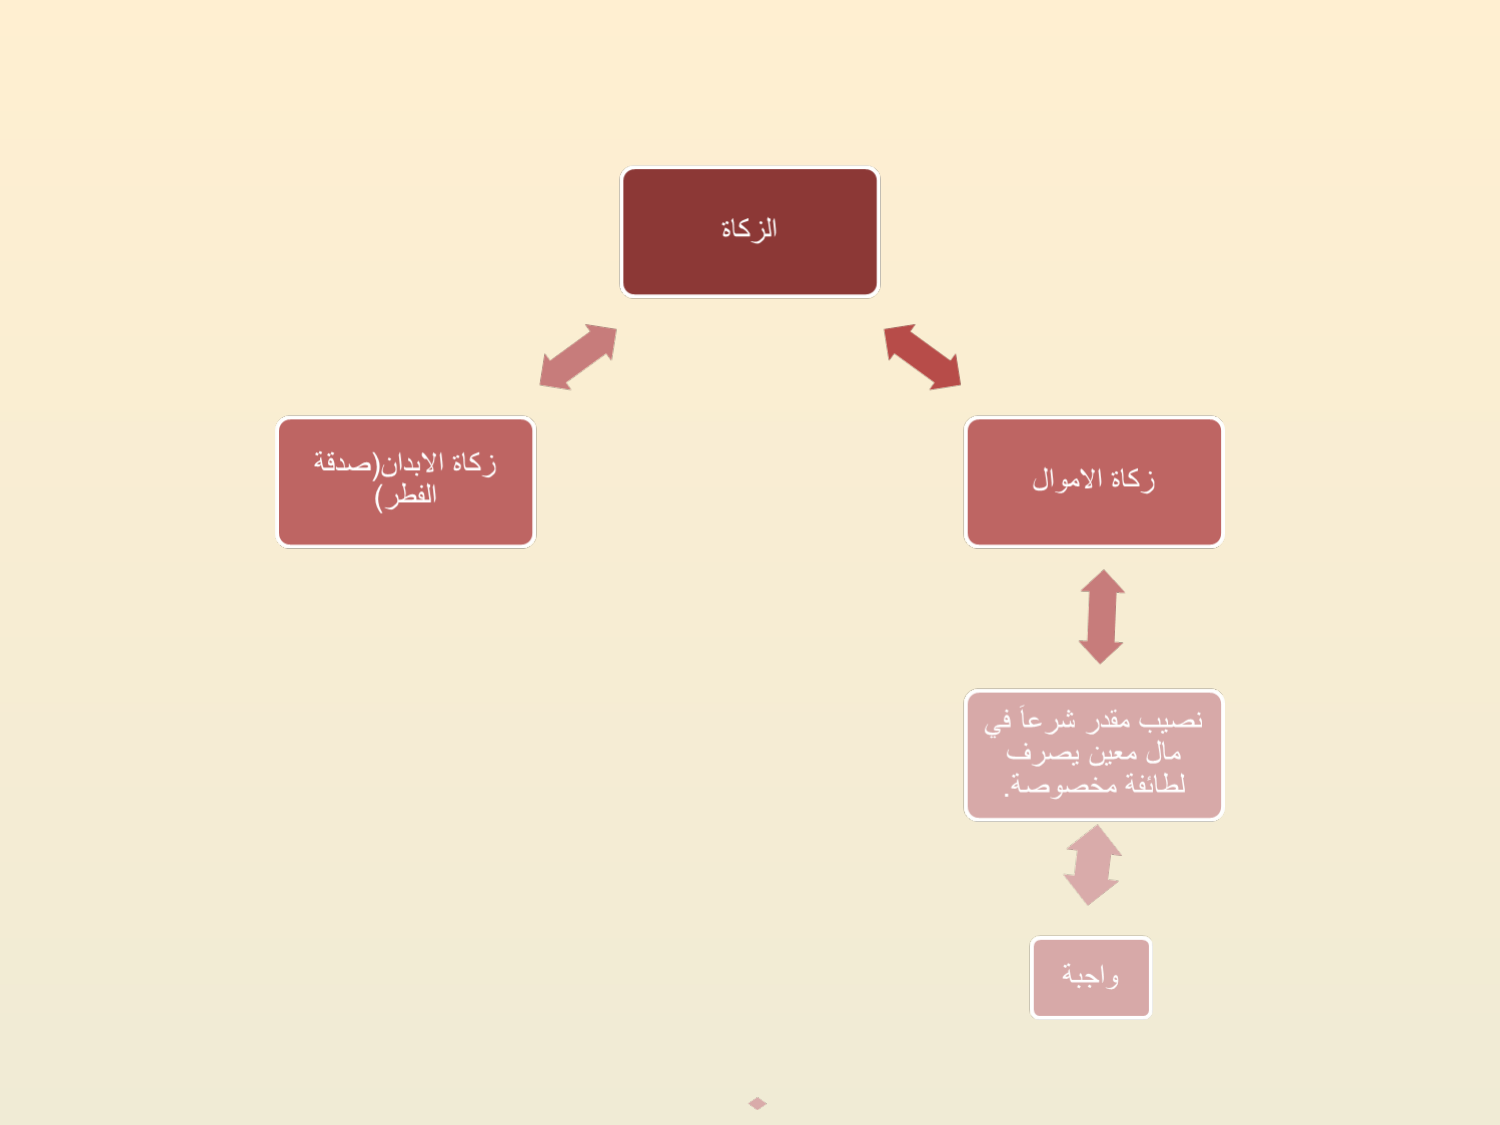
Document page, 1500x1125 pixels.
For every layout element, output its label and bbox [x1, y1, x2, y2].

picture [275, 15, 1225, 1110]
